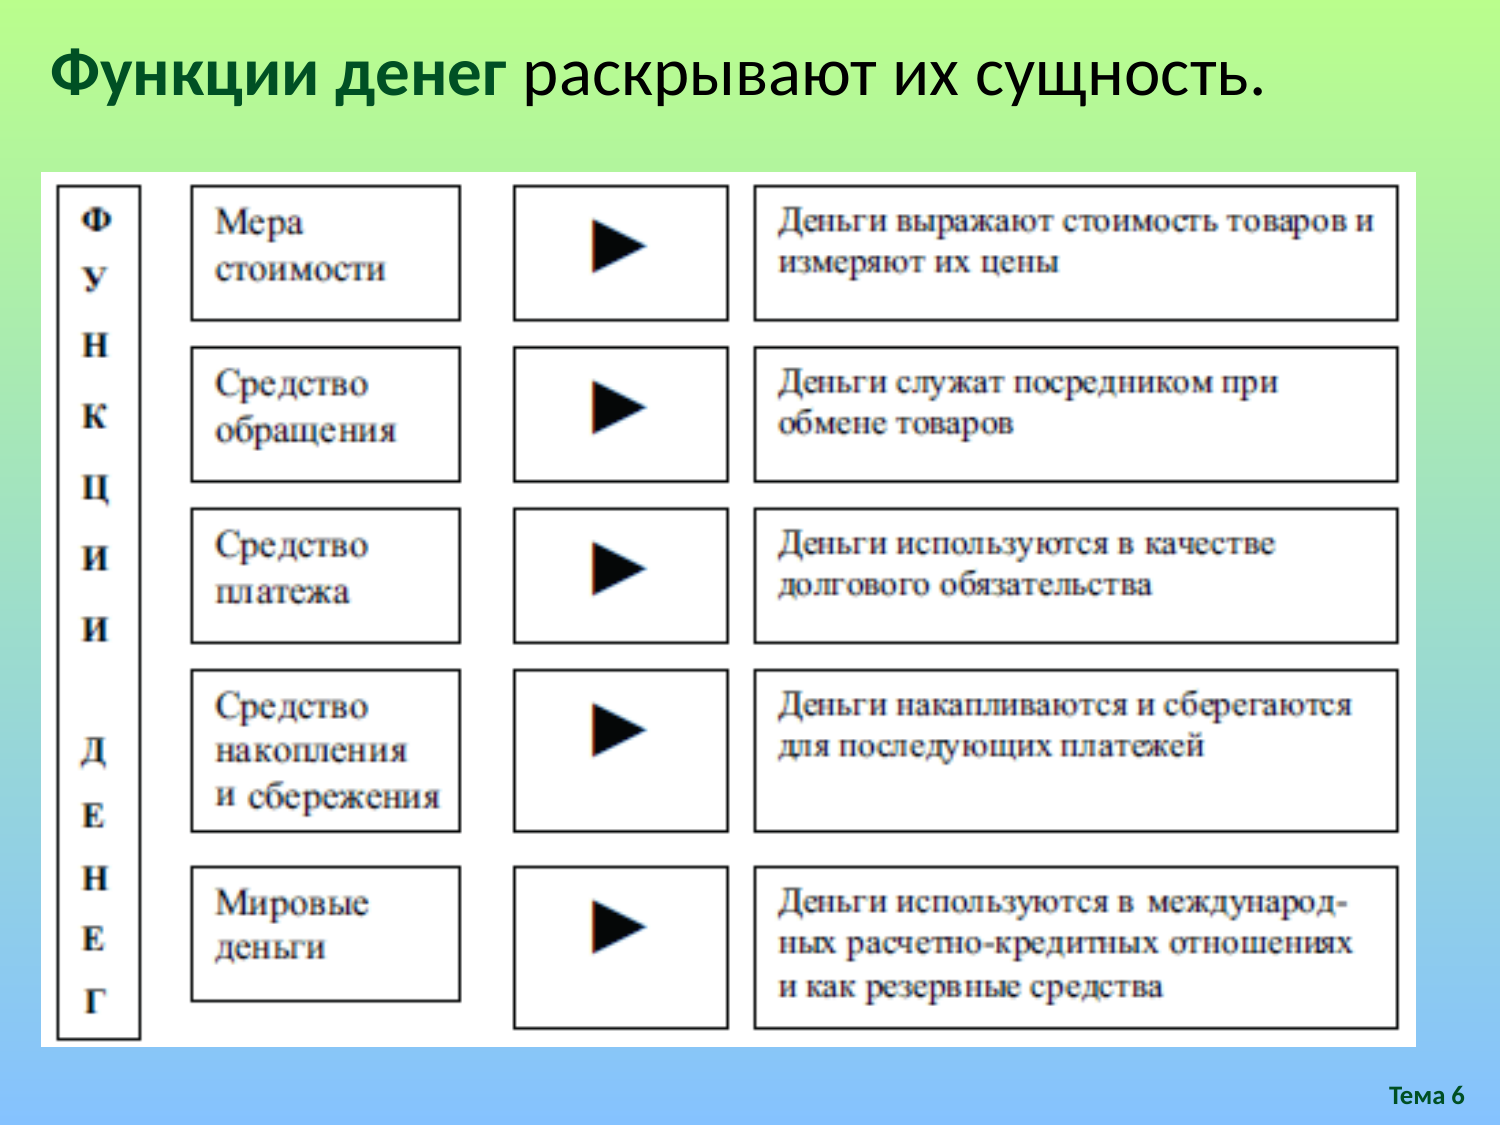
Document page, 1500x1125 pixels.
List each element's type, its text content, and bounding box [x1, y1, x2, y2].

text_box Тема 6 [1374, 1070, 1495, 1118]
title Функции денег раскрывают их сущность. [35, 19, 1353, 138]
picture [40, 172, 1416, 1048]
